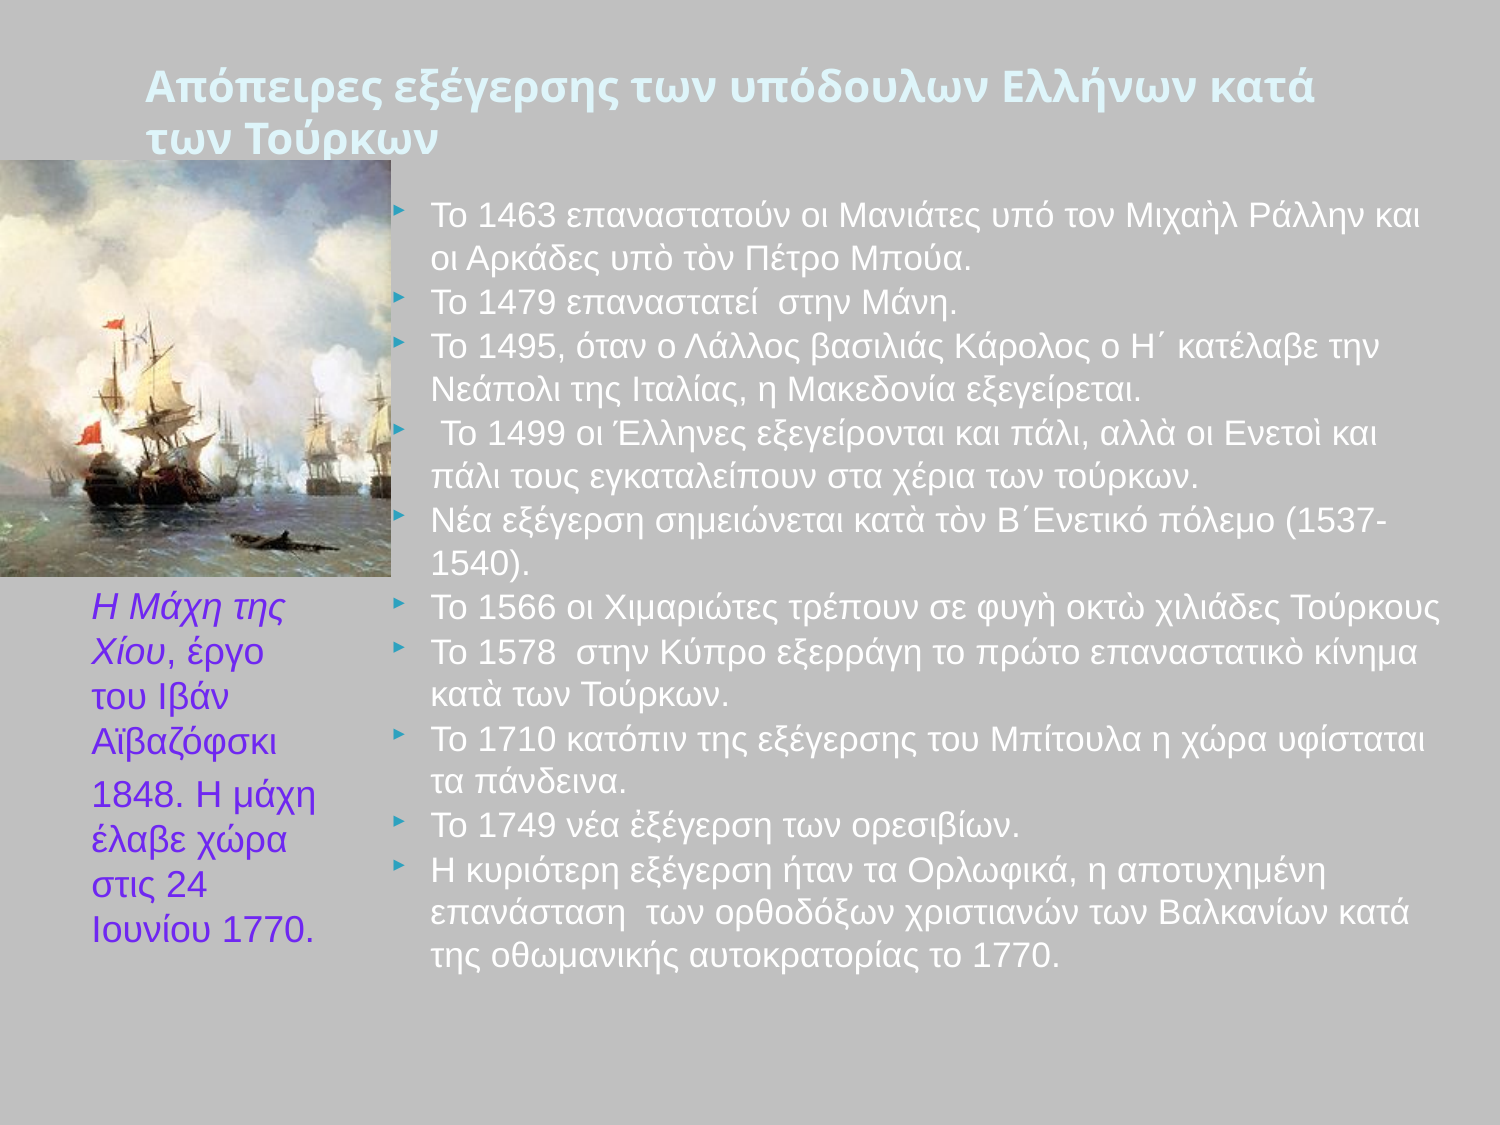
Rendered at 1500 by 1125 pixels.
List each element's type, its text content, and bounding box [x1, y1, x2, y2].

text_box Η Μάχη της Χίου, έργο του Ιβάν Αϊβαζόφσκι 1848. Η μάχη έλαβε χώρα στις 24 Ιουνίου 1770. [76, 588, 361, 958]
list Το 1463 επαναστατούν οι Μανιάτες υπό τον Μιχαὴλ Ράλλην και οι Αρκάδες υπὸ τὸν Πέτρο Μπούα. Το 1479 επαναστατεί στην Μάνη. Το 1495, όταν ο Λάλλος βασιλιάς Κάρολος ο Η΄ κατέλαβε την Νεάπολι της Ιταλίας, η Μακεδονία εξεγείρεται. Το 1499 οι Έλληνες εξεγείρονται και πάλι, αλλὰ οι Ενετοὶ και πάλι τους εγκαταλείπουν στα χέρια των τούρκων. Νέα εξέγερση σημειώνεται κατὰ τὸν Β΄Ενετικό πόλεμο (1537-1540). Το 1566 οι Χιμαριώτες τρέπουν σε φυγὴ οκτὼ χιλιάδες Τούρκους Το 1578 στην Κύπρο εξερράγη το πρώτο επαναστατικὸ κίνημα κατὰ των Τούρκων. Το 1710 κατόπιν της εξέγερσης του Μπίτουλα η χώρα υφίσταται τα πάνδεινα. Το 1749 νέα ἐξέγερση των ορεσιβίων. Η κυριότερη εξέγερση ήταν τα Ορλωφικά, η αποτυχημένη επανάσταση των ορθοδόξων χριστιανών των Βαλκανίων κατά της οθωμανικής αυτοκρατορίας το 1770. [359, 184, 1473, 1055]
title Απόπειρες εξέγερσης των υπόδουλων Ελλήνων κατά των Τούρκων [130, 49, 1378, 172]
picture [0, 160, 391, 577]
